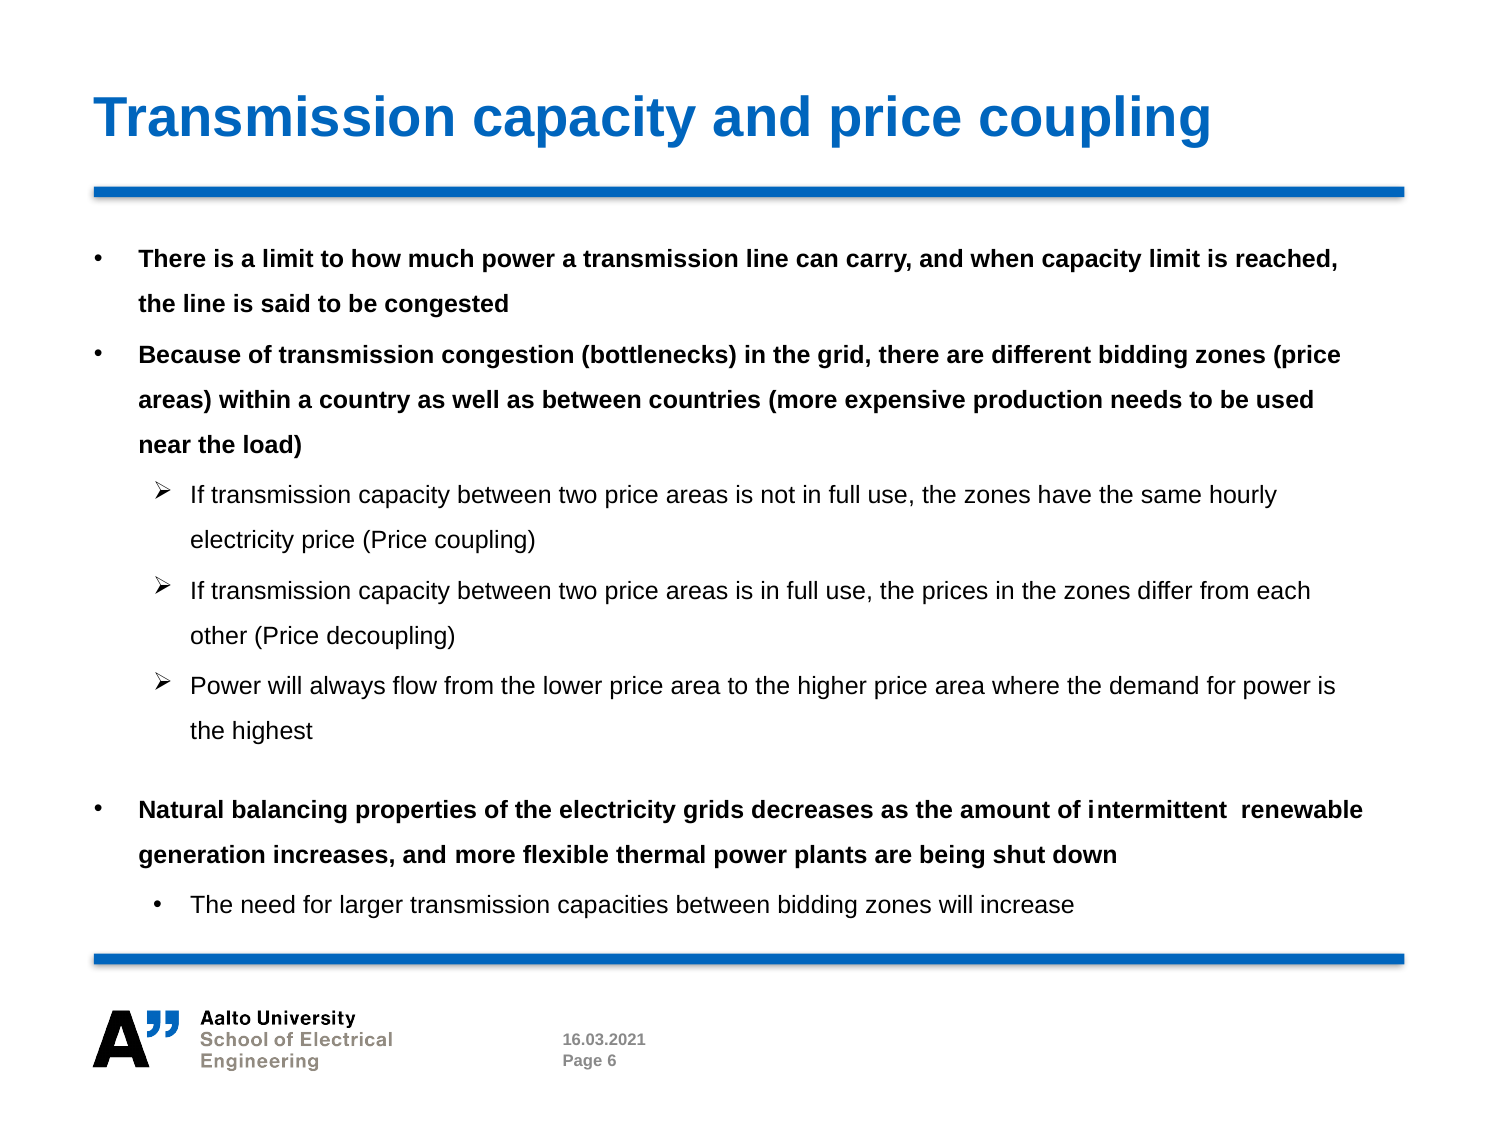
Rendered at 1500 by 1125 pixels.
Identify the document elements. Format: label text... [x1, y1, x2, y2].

slide_number Page 6 [562, 1050, 816, 1071]
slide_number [562, 1029, 816, 1050]
picture [35, 953, 449, 1125]
title Transmission capacity and price coupling [93, 80, 1442, 228]
list There is a limit to how much power a transmission line can carry, and when capacity limit is reached, the line is said to be congested Because of transmission congestion (bottlenecks) in the grid, there are different bidding zones (price areas) within a country as well as between countries (more expensive production needs to be used near the load) If transmission capacity between two price areas is not in full use, the zones have the same hourly electricity price (Price coupling) If transmission capacity between two price areas is in full use, the prices in the zones differ from each other (Price decoupling) Power will always flow from the lower price area to the higher price area where the demand for power is the highest Natural balancing properties of the electricity grids decreases as the amount of intermittent renewable generation increases, and more flexible thermal power plants are being shut down The need for larger transmission capacities between bidding zones will increase [93, 228, 1369, 924]
